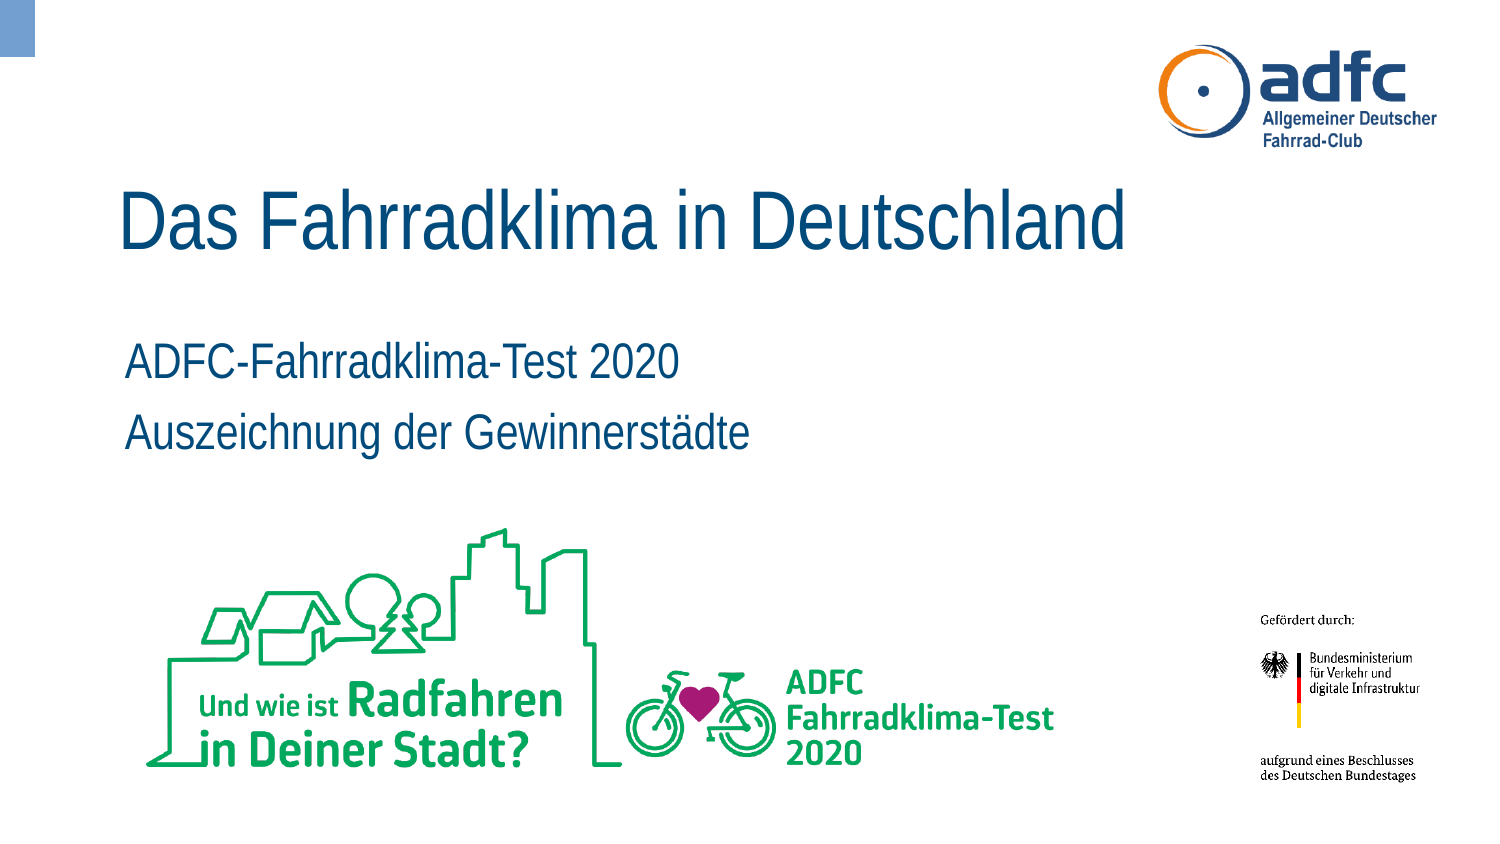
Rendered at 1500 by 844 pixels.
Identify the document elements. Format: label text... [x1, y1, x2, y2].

picture [146, 528, 1054, 780]
subtitle ADFC-Fahrradklima-Test 2020 Auszeichnung der Gewinnerstädte [124, 229, 1176, 446]
title Das Fahrradklima in Deutschland [118, 200, 1394, 399]
picture [1154, 40, 1439, 151]
picture [1231, 588, 1448, 807]
